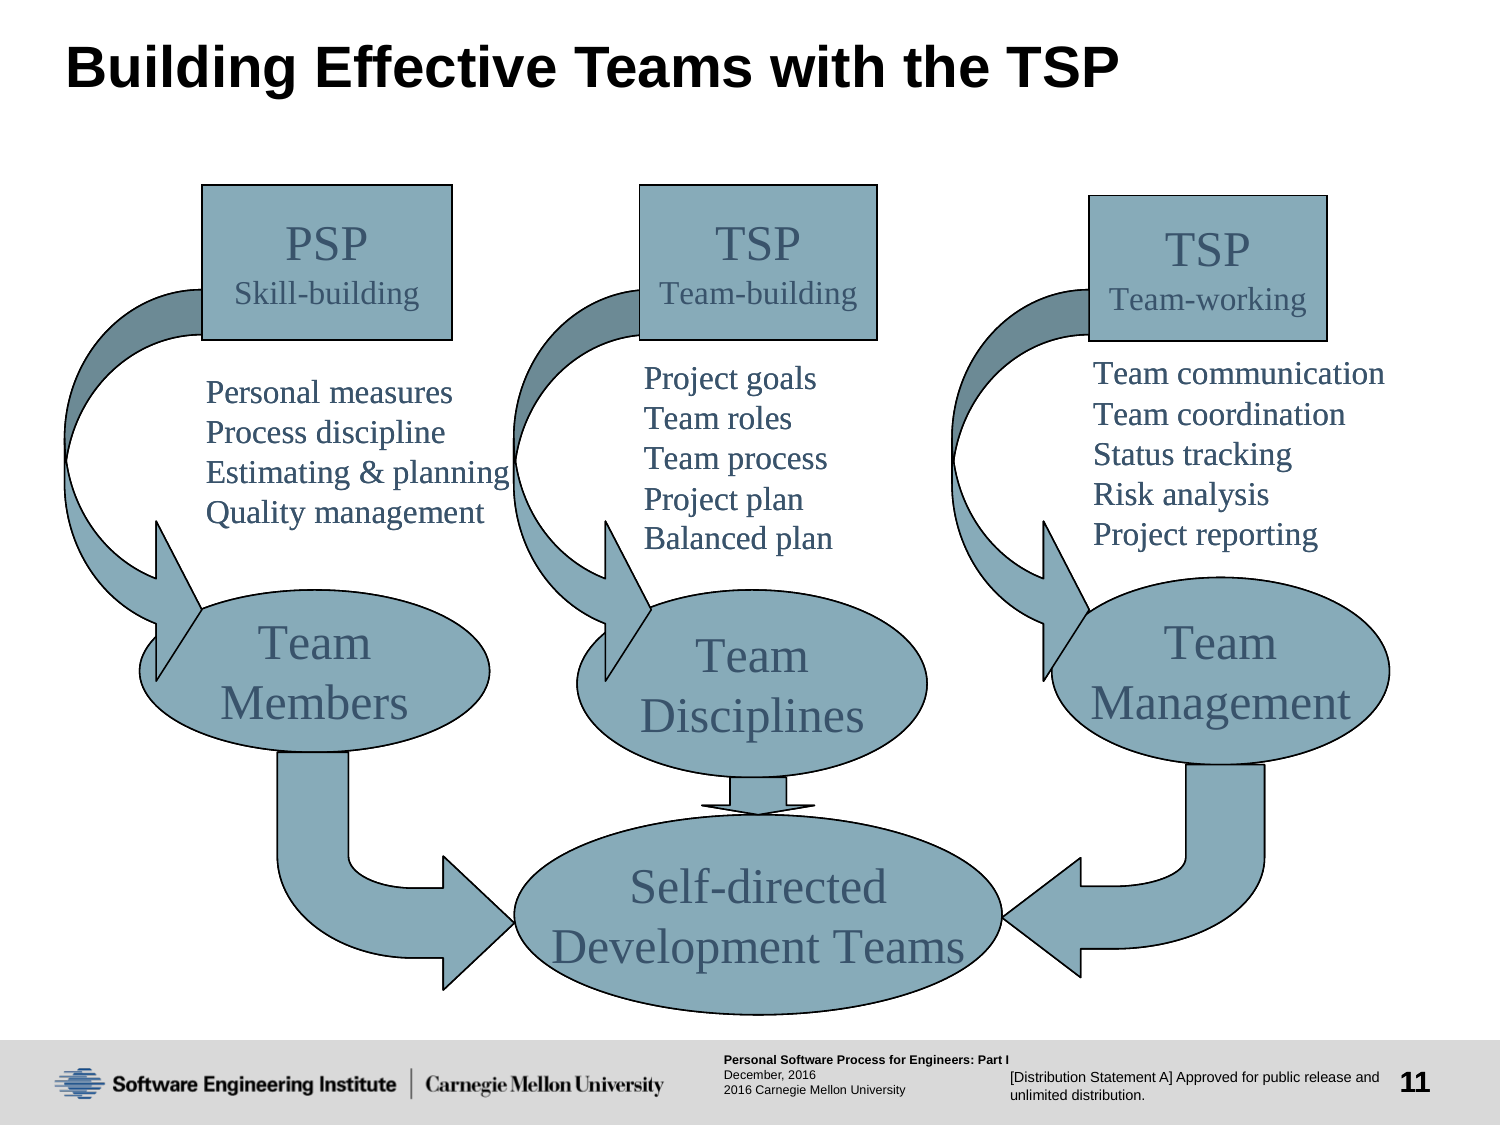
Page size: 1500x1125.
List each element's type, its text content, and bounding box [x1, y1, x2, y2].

title Building Effective Teams with the TSP [65, 37, 1313, 148]
picture [63, 184, 1393, 1018]
picture [46, 1061, 673, 1104]
